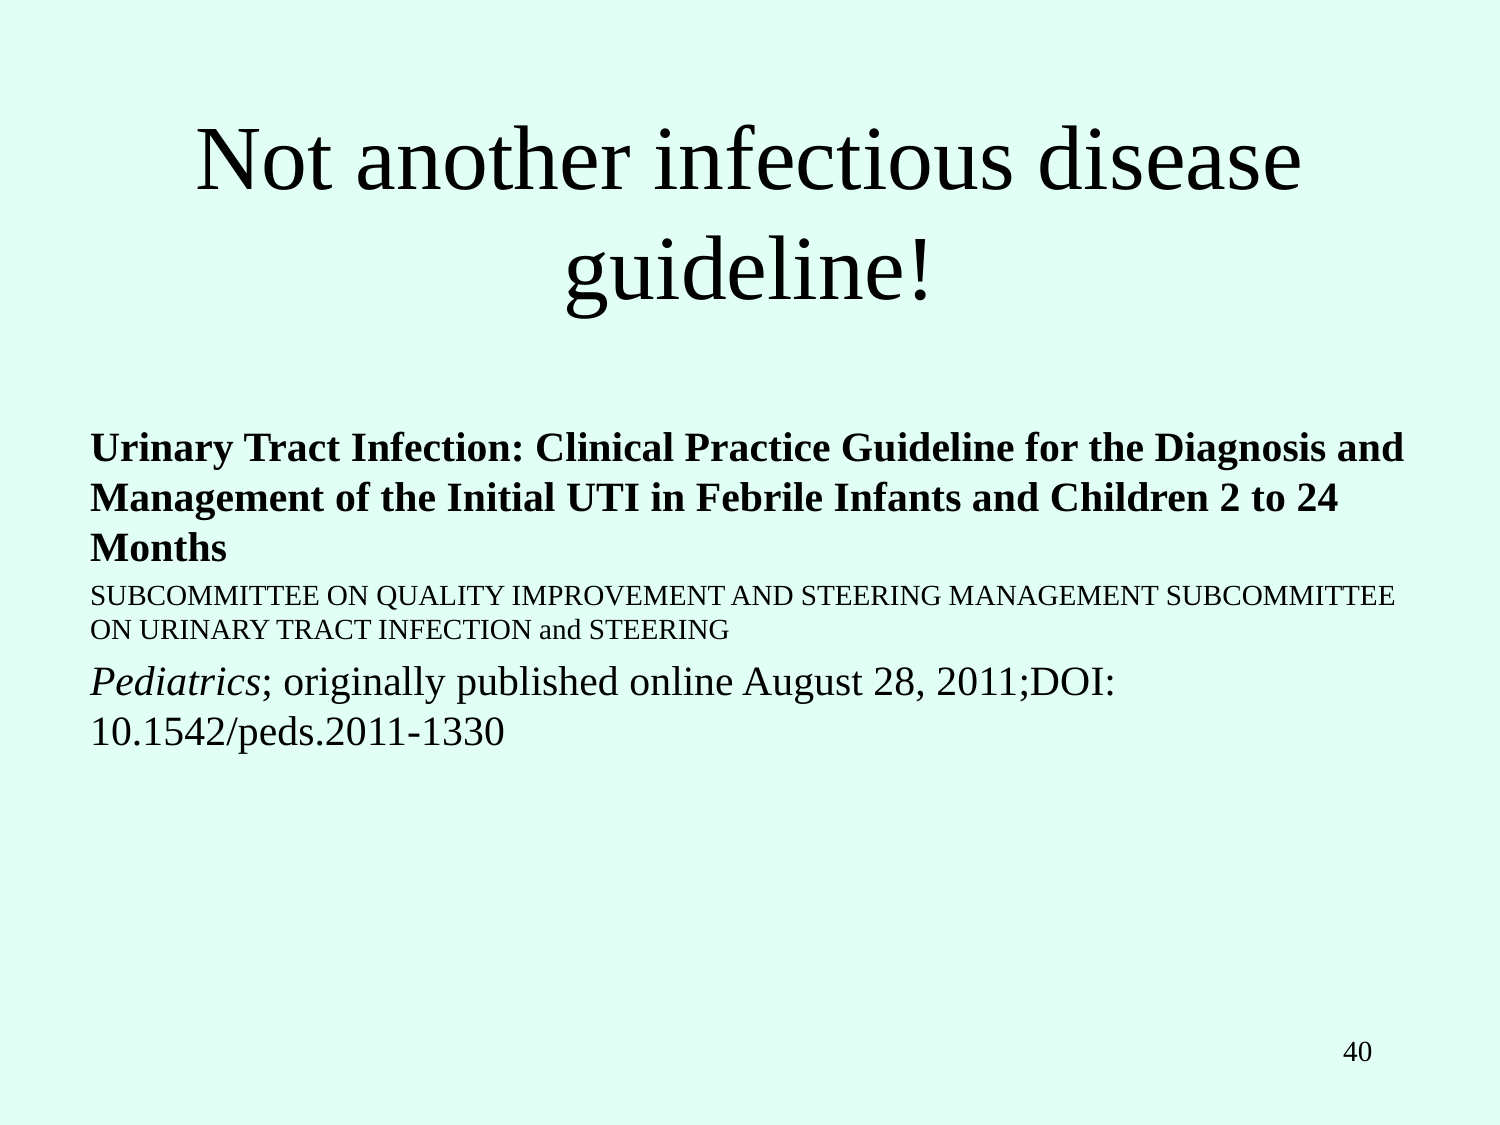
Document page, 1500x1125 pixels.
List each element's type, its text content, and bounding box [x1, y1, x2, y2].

text_box 40 [1074, 1024, 1388, 1100]
subtitle Urinary Tract Infection: Clinical Practice Guideline for the Diagnosis and Management of the Initial UTI in Febrile Infants and Children 2 to 24 Months SUBCOMMITTEE ON QUALITY IMPROVEMENT AND STEERING MANAGEMENT SUBCOMMITTEE ON URINARY TRACT INFECTION and STEERING Pediatrics; originally published online August 28, 2011;DOI: 10.1542/peds.2011-1330 [75, 412, 1438, 700]
title Not another infectious disease guideline! [112, 87, 1388, 329]
